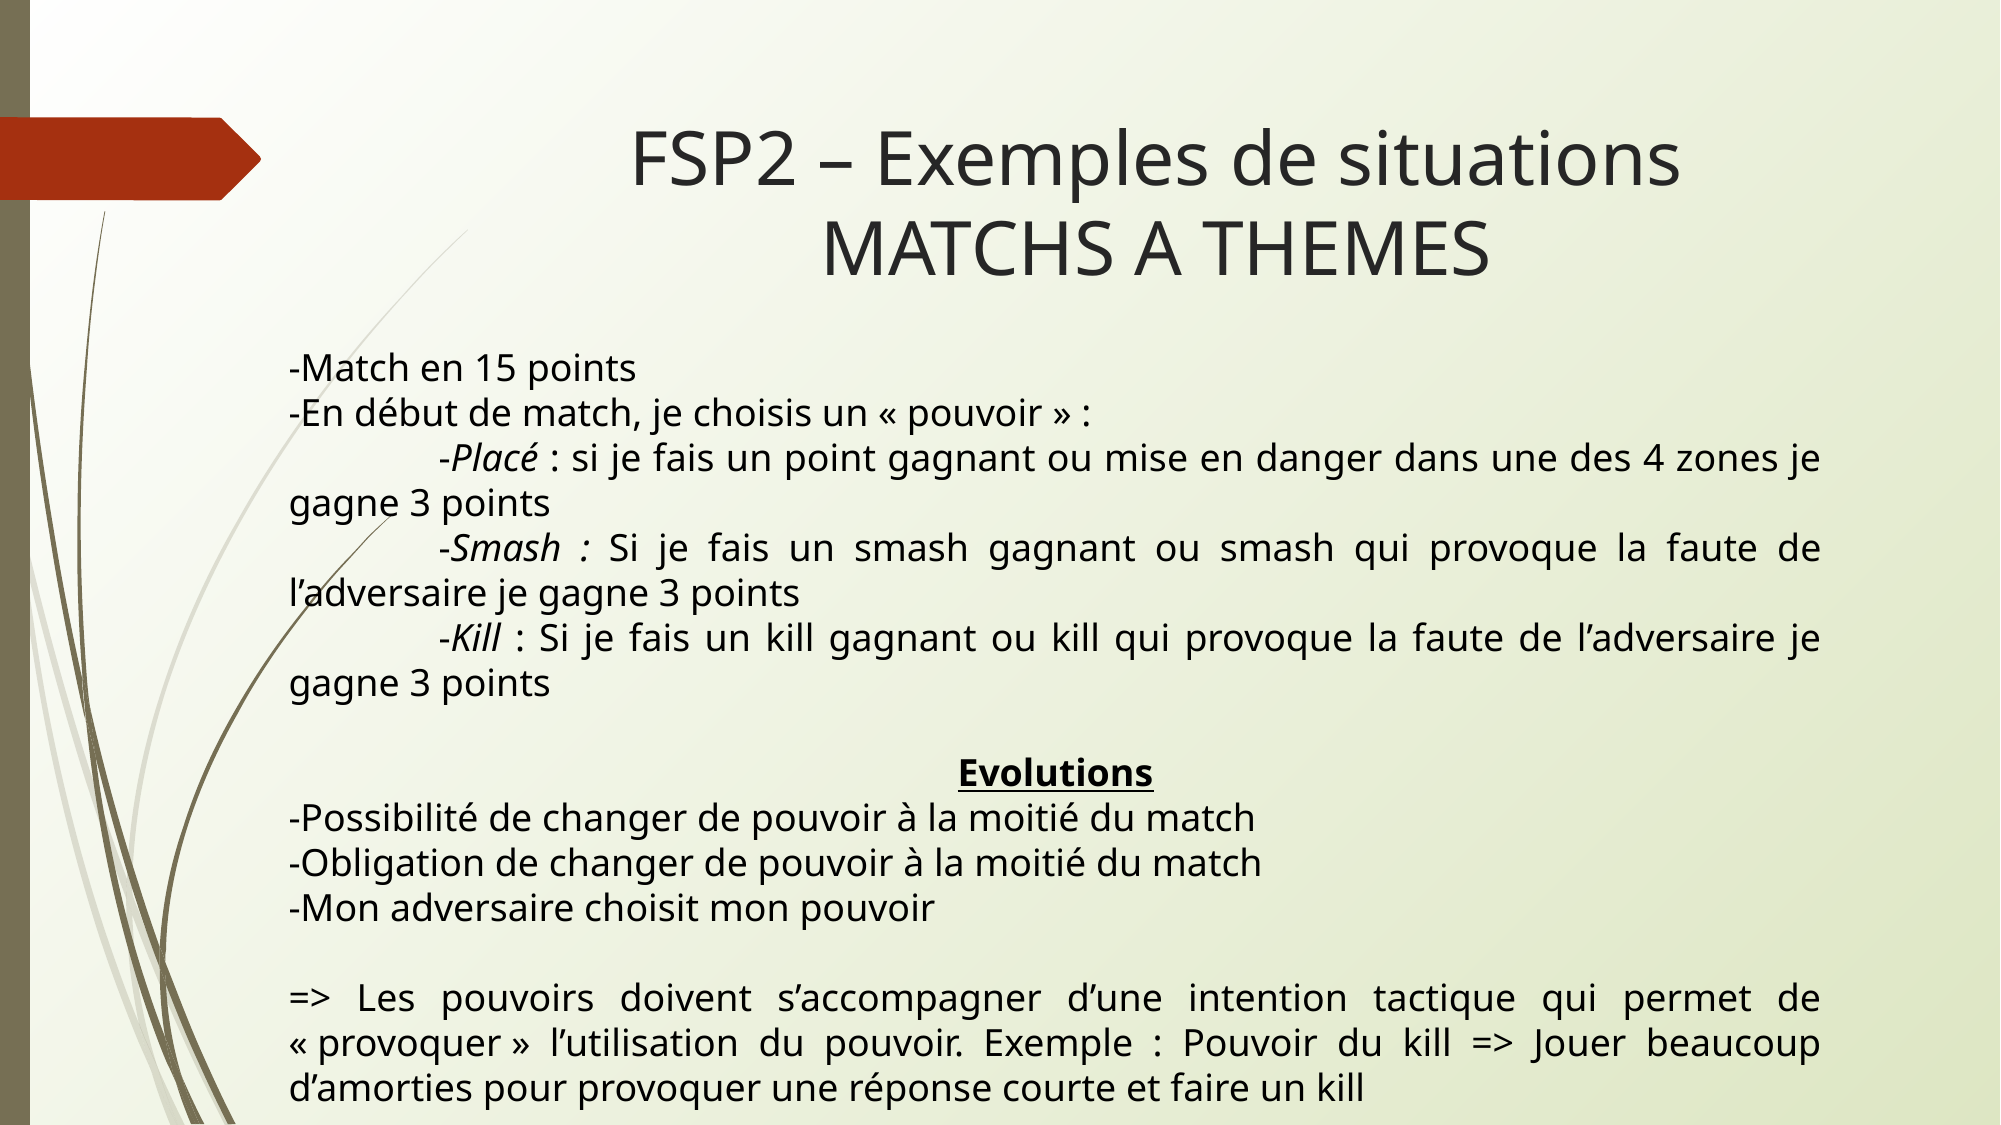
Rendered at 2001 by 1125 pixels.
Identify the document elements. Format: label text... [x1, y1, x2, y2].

text_box -Match en 15 points -En début de match, je choisis un « pouvoir » : -Placé : si je fais un point gagnant ou mise en danger dans une des 4 zones je gagne 3 points -Smash : Si je fais un smash gagnant ou smash qui provoque la faute de l’adversaire je gagne 3 points -Kill : Si je fais un kill gagnant ou kill qui provoque la faute de l’adversaire je gagne 3 points Evolutions -Possibilité de changer de pouvoir à la moitié du match -Obligation de changer de pouvoir à la moitié du match -Mon adversaire choisit mon pouvoir => Les pouvoirs doivent s’accompagner d’une intention tactique qui permet de « provoquer » l’utilisation du pouvoir. Exemple : Pouvoir du kill => Jouer beaucoup d’amorties pour provoquer une réponse courte et faire un kill [273, 336, 1838, 1117]
title FSP2 – Exemples de situations MATCHS A THEMES [425, 102, 1888, 313]
